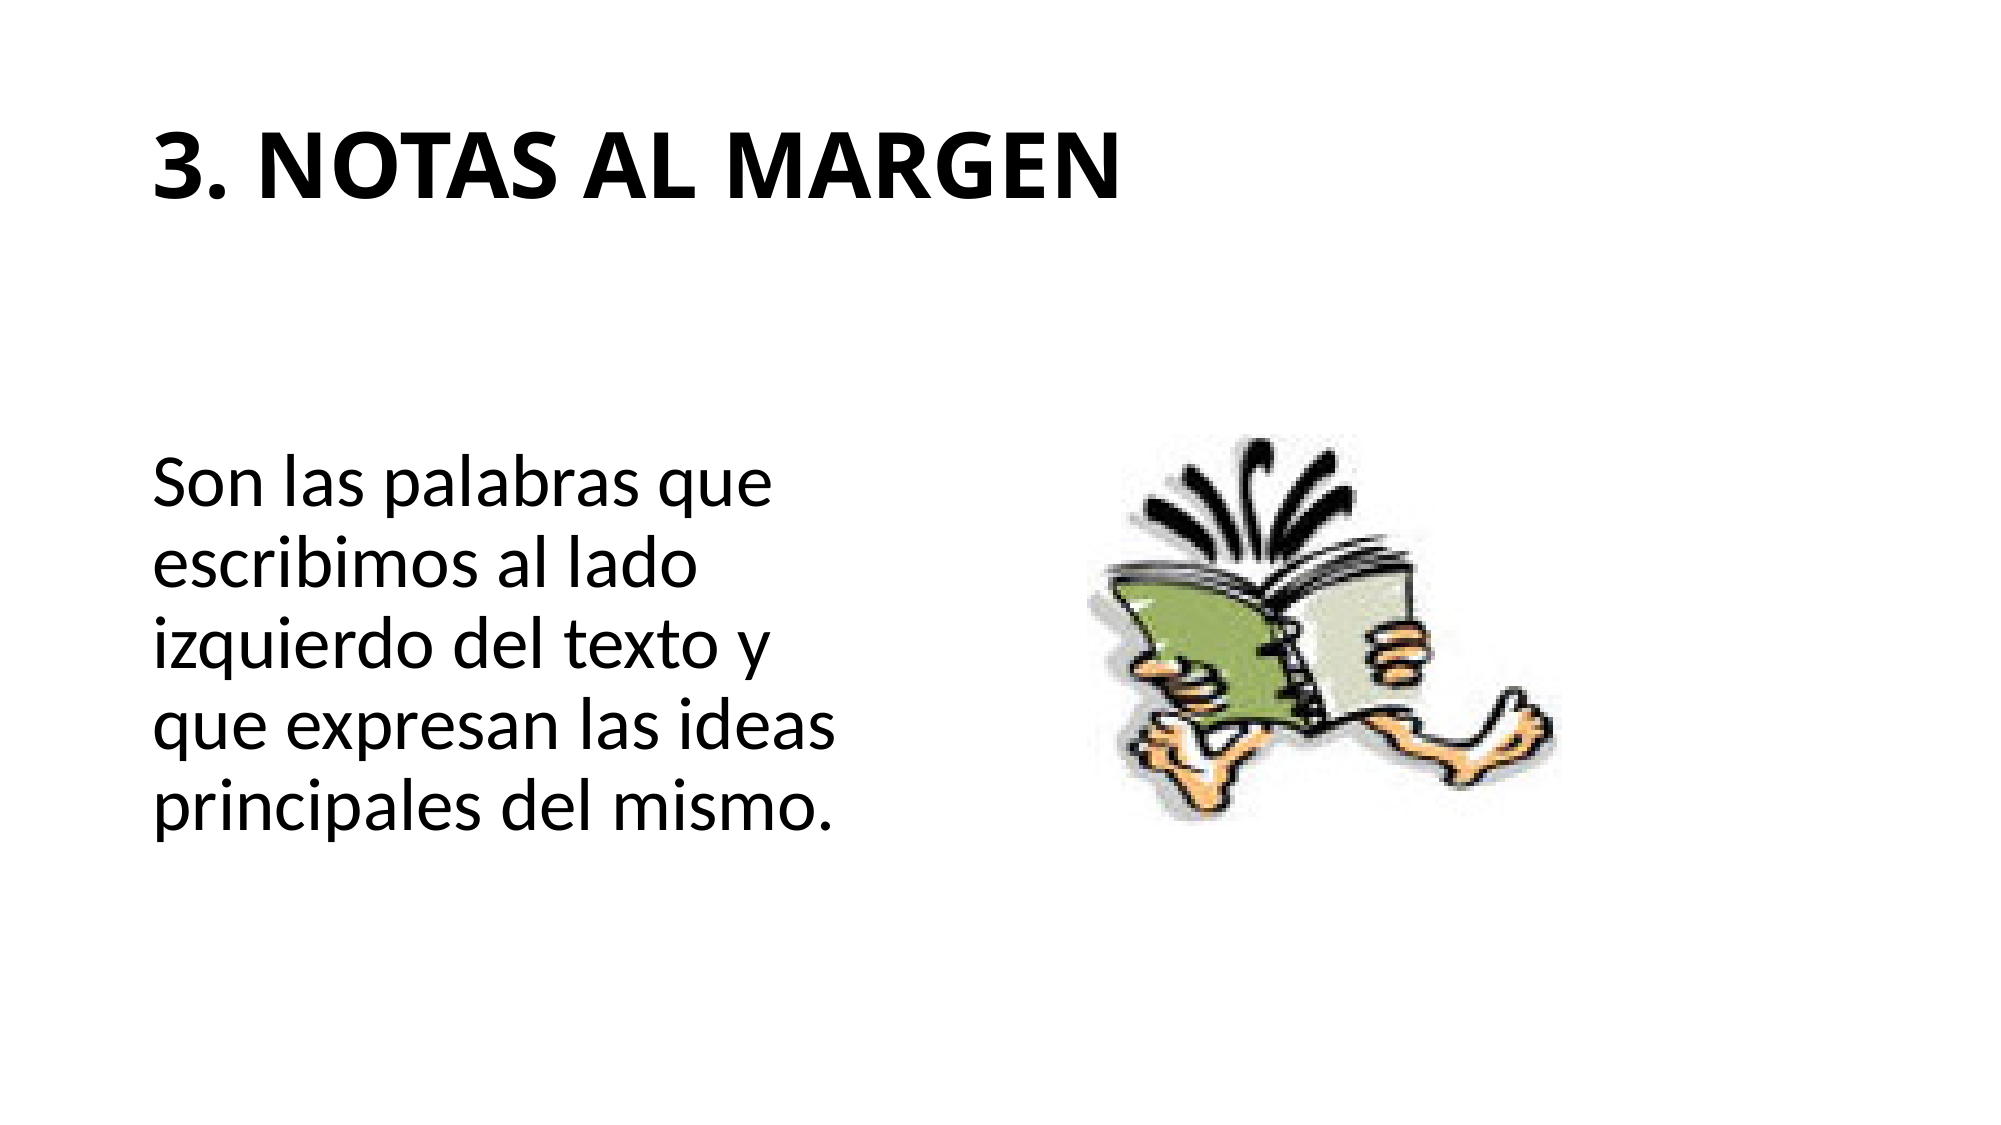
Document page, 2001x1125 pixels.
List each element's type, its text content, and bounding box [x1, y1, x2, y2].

title 3. NOTAS AL MARGEN [137, 59, 1863, 278]
list Son las palabras que escribimos al lado izquierdo del texto y que expresan las ideas principales del mismo. [137, 434, 875, 1014]
picture [1087, 434, 1562, 826]
